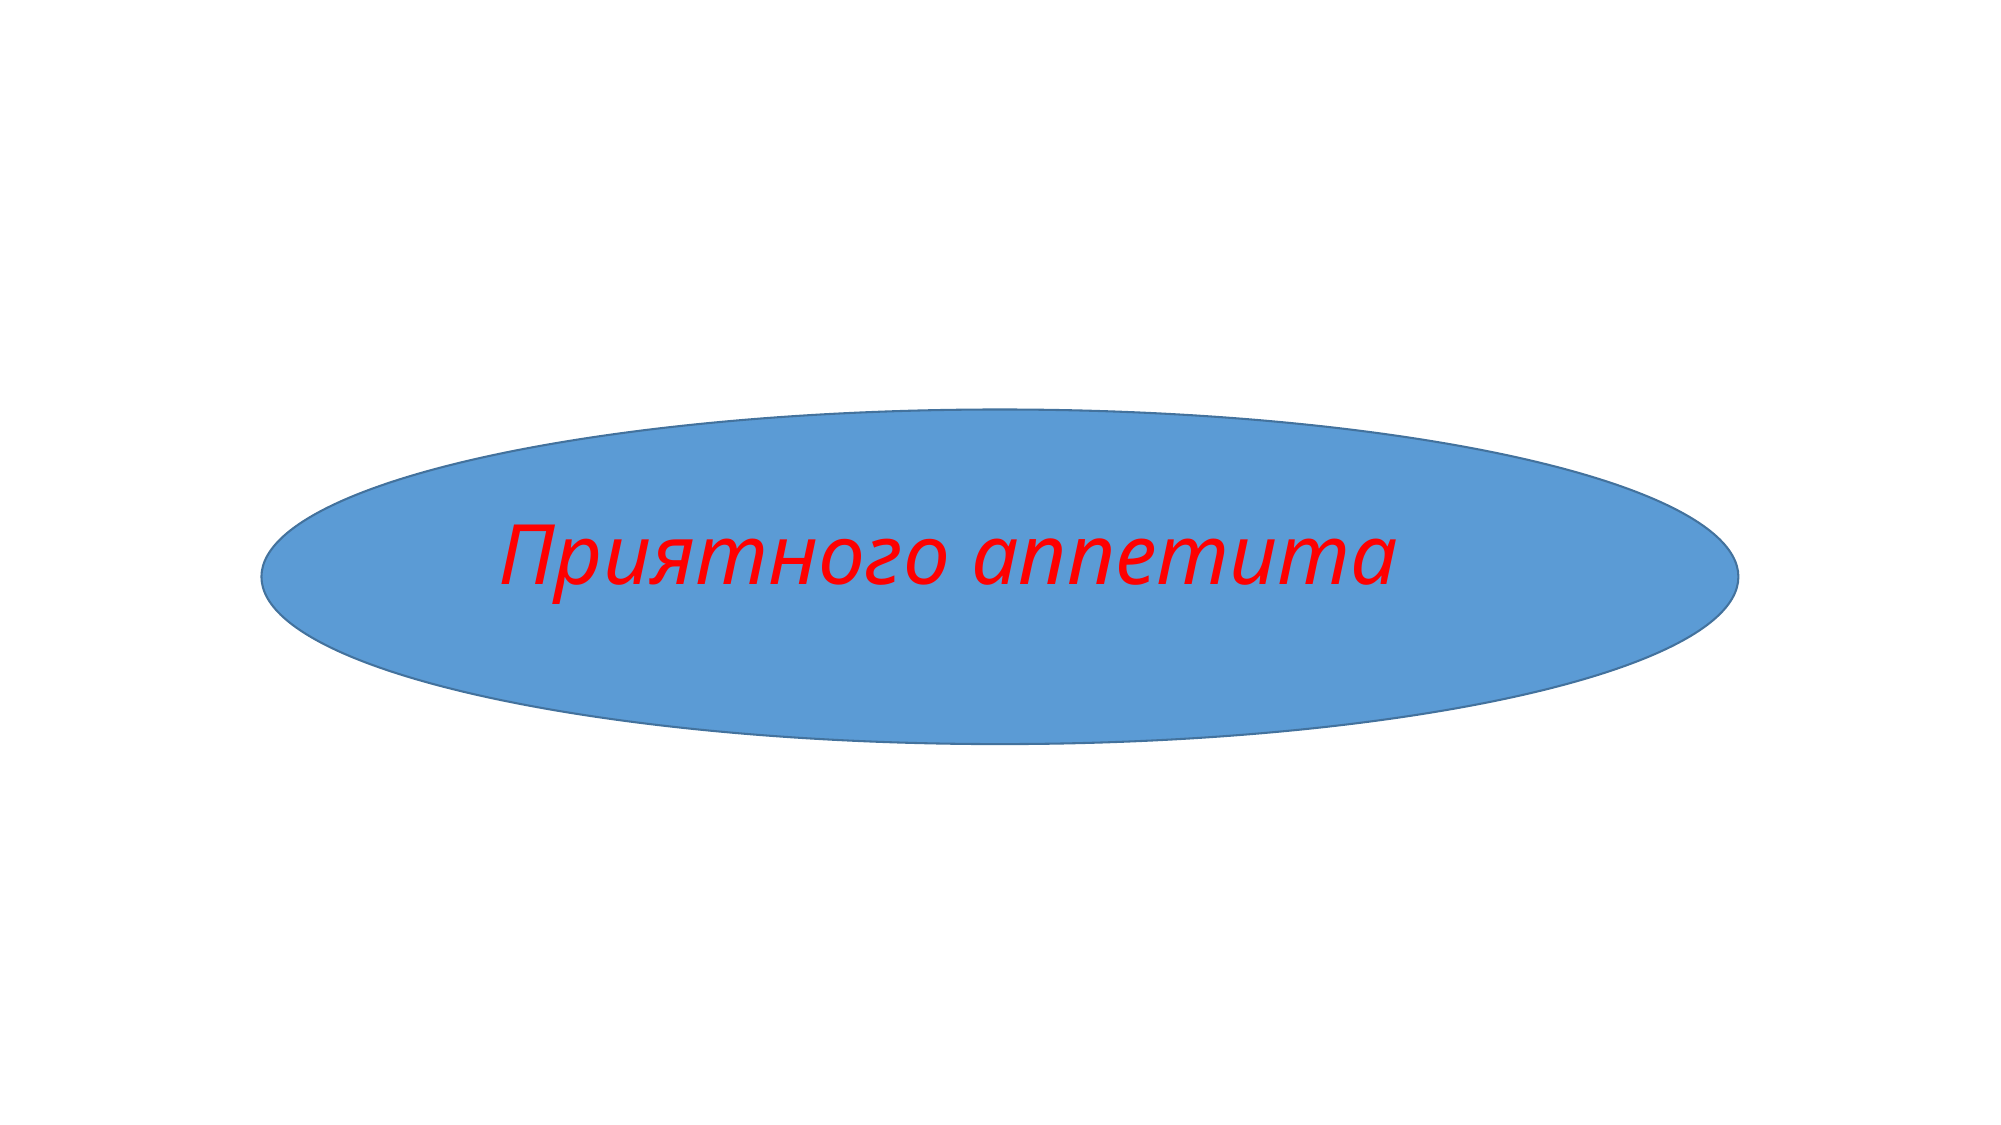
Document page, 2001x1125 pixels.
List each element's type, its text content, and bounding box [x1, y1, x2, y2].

text_box [260, 408, 1740, 698]
list Приятного аппетита [483, 505, 1625, 745]
